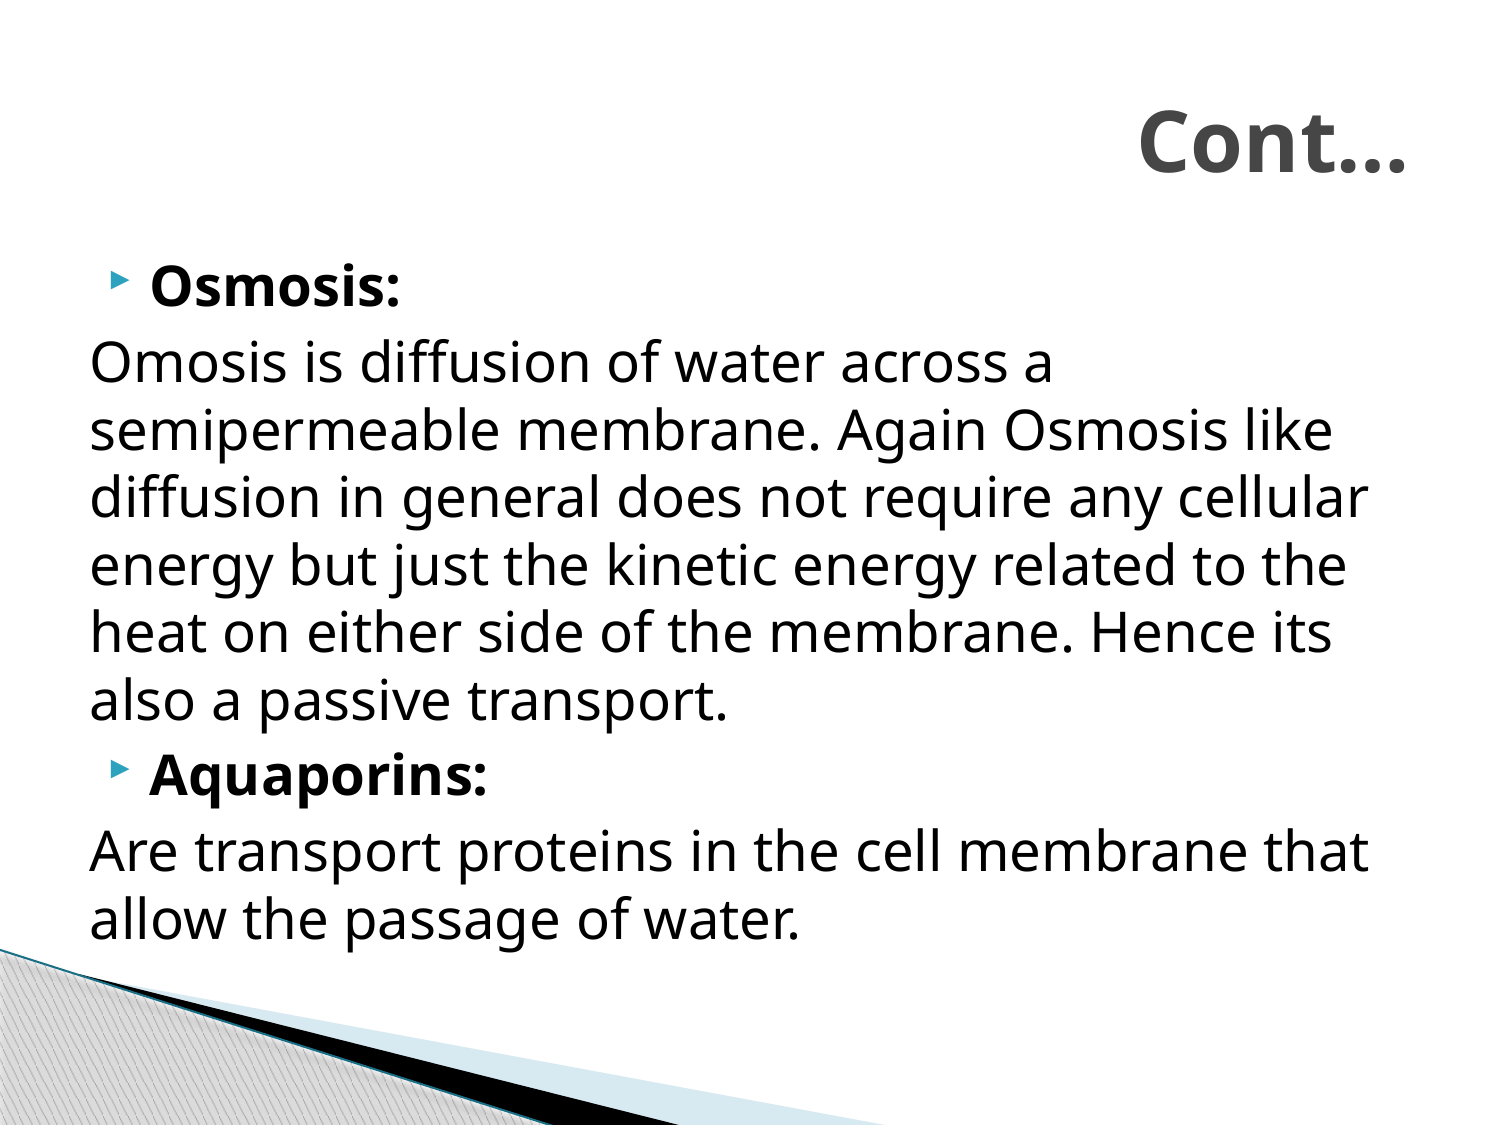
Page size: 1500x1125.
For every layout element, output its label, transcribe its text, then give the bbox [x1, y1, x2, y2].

title Cont… [75, 45, 1425, 233]
list Osmosis: Omosis is diffusion of water across a semipermeable membrane. Again Osmosis like diffusion in general does not require any cellular energy but just the kinetic energy related to the heat on either side of the membrane. Hence its also a passive transport. Aquaporins: Are transport proteins in the cell membrane that allow the passage of water. [75, 243, 1425, 986]
